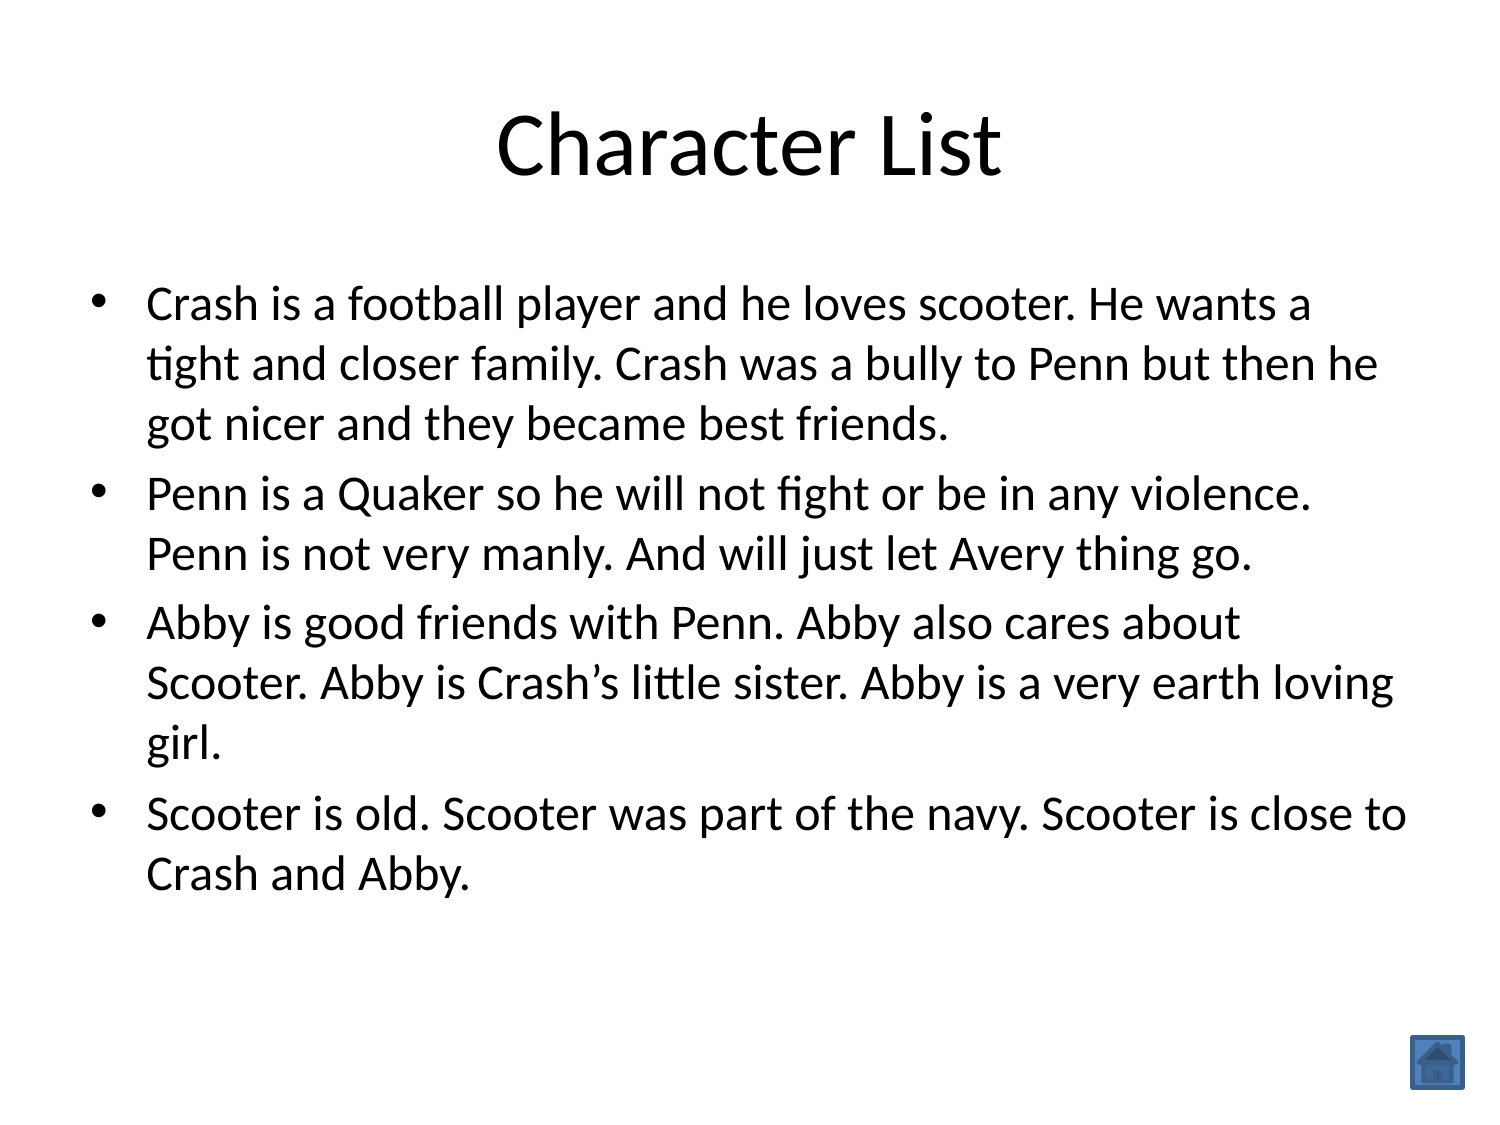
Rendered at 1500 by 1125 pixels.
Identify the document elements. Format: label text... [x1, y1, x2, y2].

text_box [1410, 1035, 1465, 1090]
list Crash is a football player and he loves scooter. He wants a tight and closer family. Crash was a bully to Penn but then he got nicer and they became best friends. Penn is a Quaker so he will not fight or be in any violence. Penn is not very manly. And will just let Avery thing go. Abby is good friends with Penn. Abby also cares about Scooter. Abby is Crash’s little sister. Abby is a very earth loving girl. Scooter is old. Scooter was part of the navy. Scooter is close to Crash and Abby. [75, 262, 1425, 1005]
title Character List [75, 45, 1425, 233]
